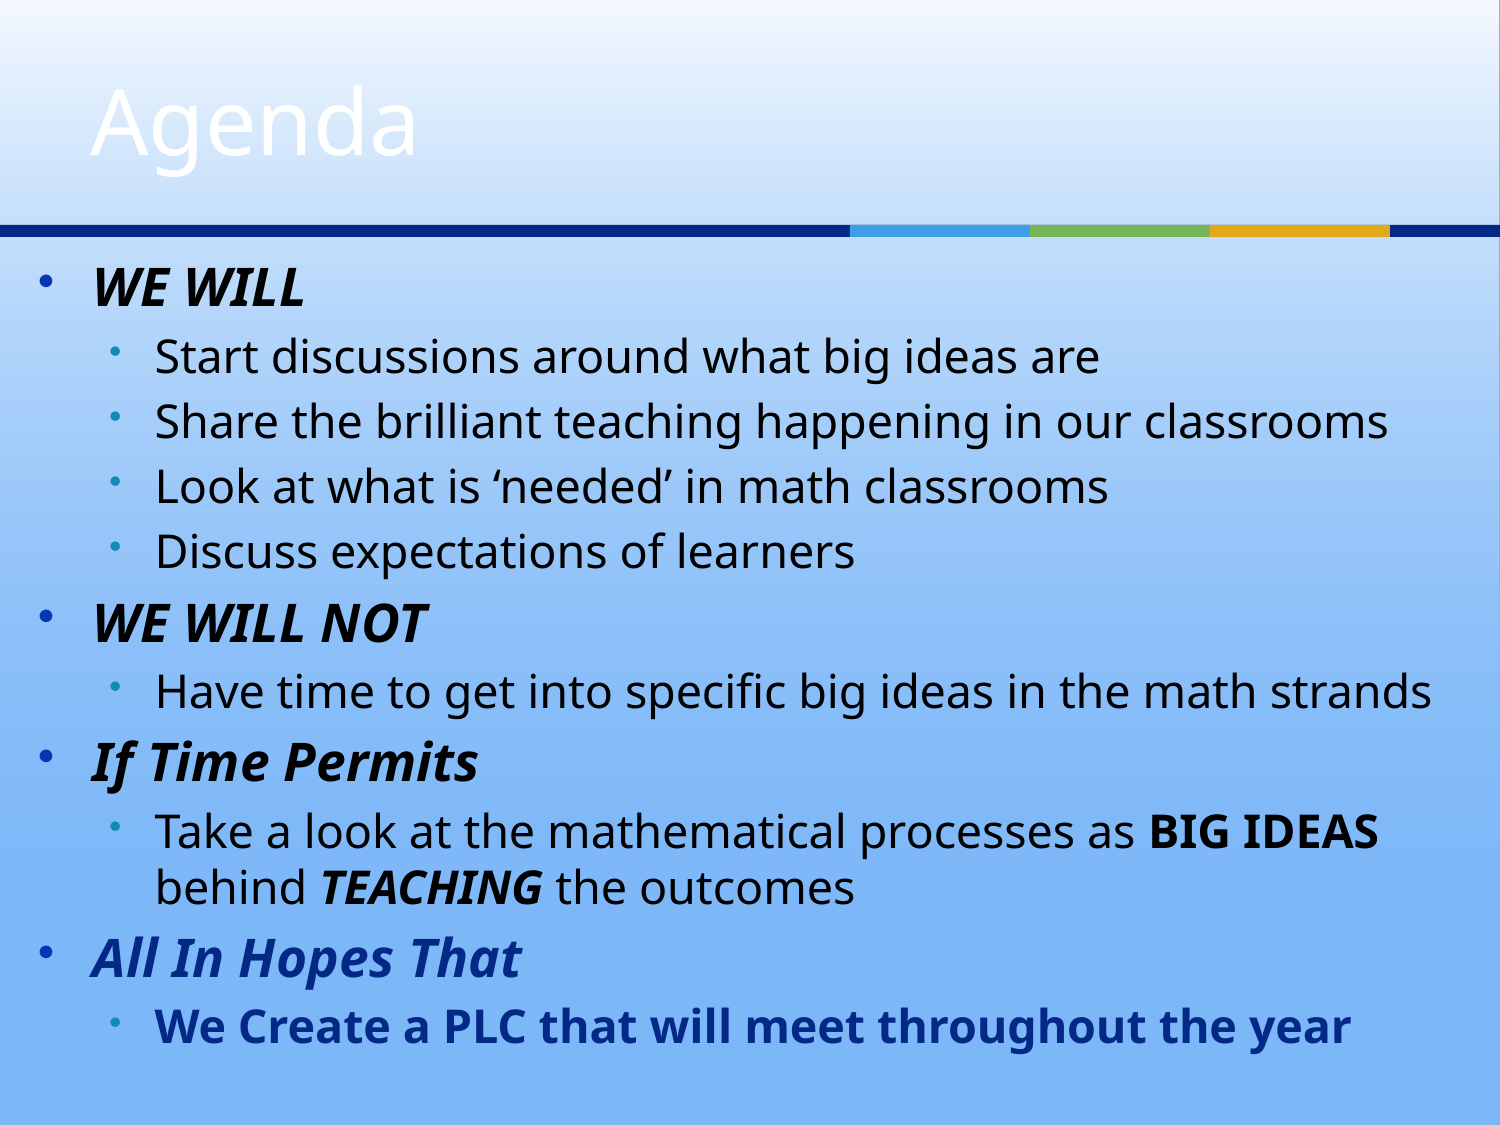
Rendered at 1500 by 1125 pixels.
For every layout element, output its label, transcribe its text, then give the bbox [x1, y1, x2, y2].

title Agenda [75, 24, 1425, 213]
list WE WILL Start discussions around what big ideas are Share the brilliant teaching happening in our classrooms Look at what is ‘needed’ in math classrooms Discuss expectations of learners WE WILL NOT Have time to get into specific big ideas in the math strands If Time Permits Take a look at the mathematical processes as BIG IDEAS behind TEACHING the outcomes All In Hopes That We Create a PLC that will meet throughout the year [24, 246, 1463, 1088]
